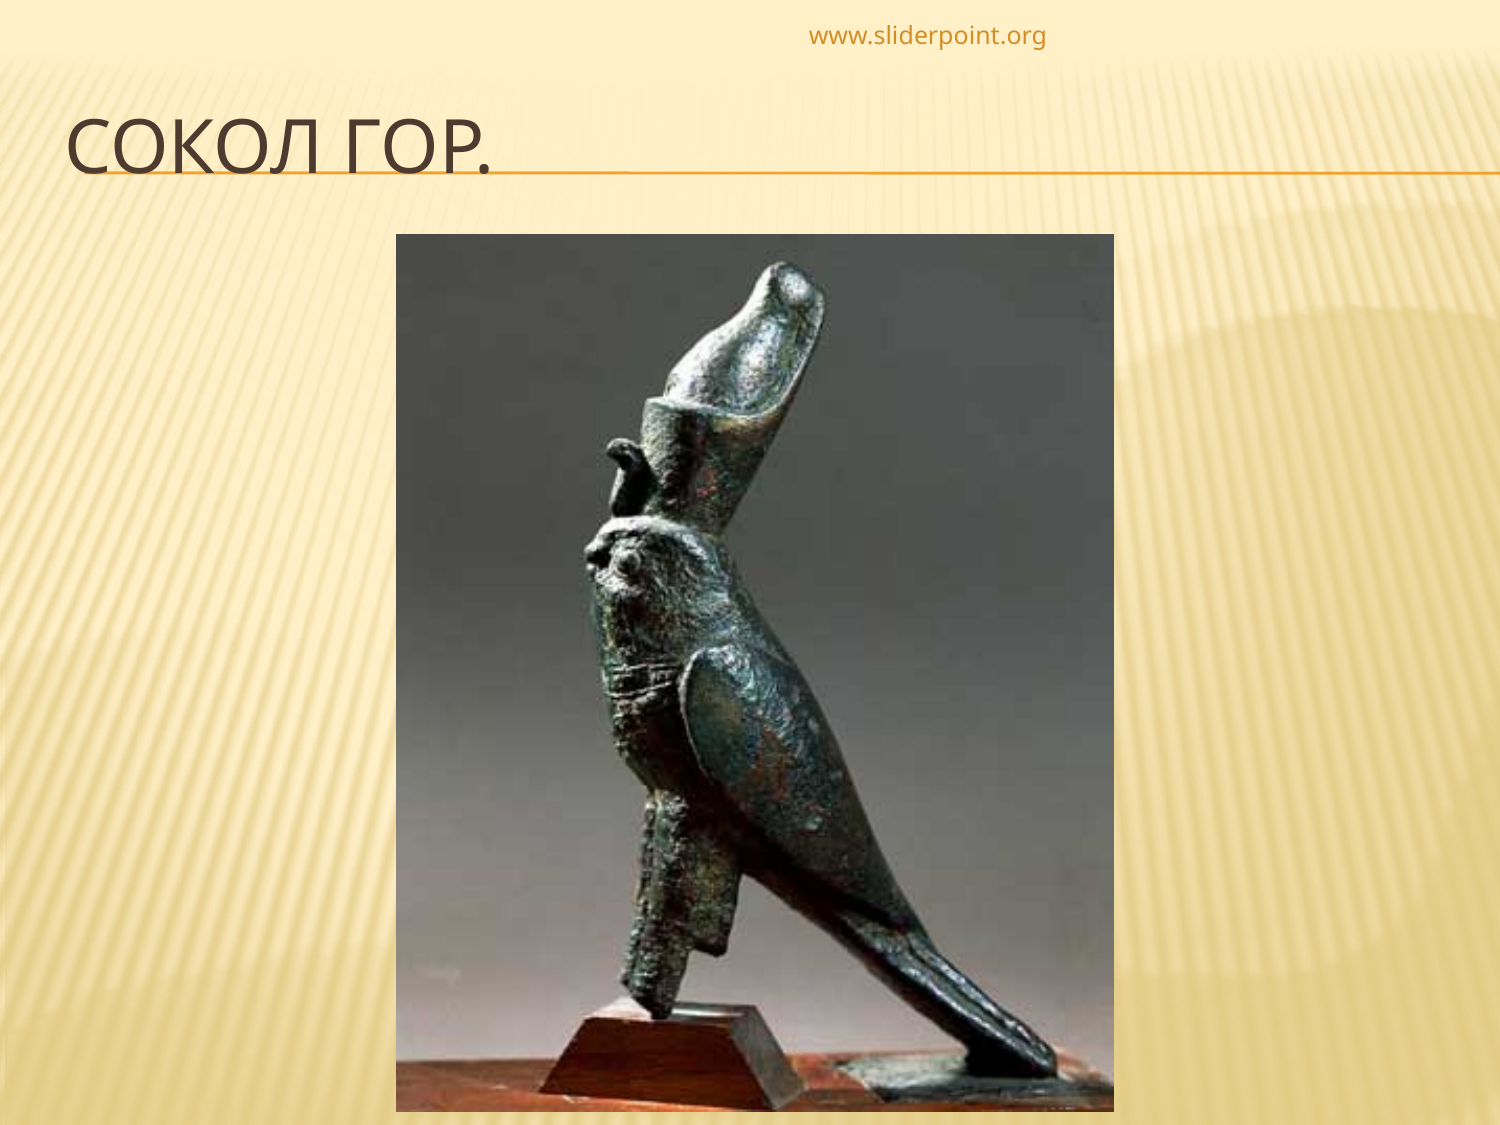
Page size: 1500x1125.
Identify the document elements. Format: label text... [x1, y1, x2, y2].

footer www.sliderpoint.org [512, 12, 1063, 60]
title Сокол гор. [49, 75, 1475, 213]
picture [396, 234, 1114, 1112]
